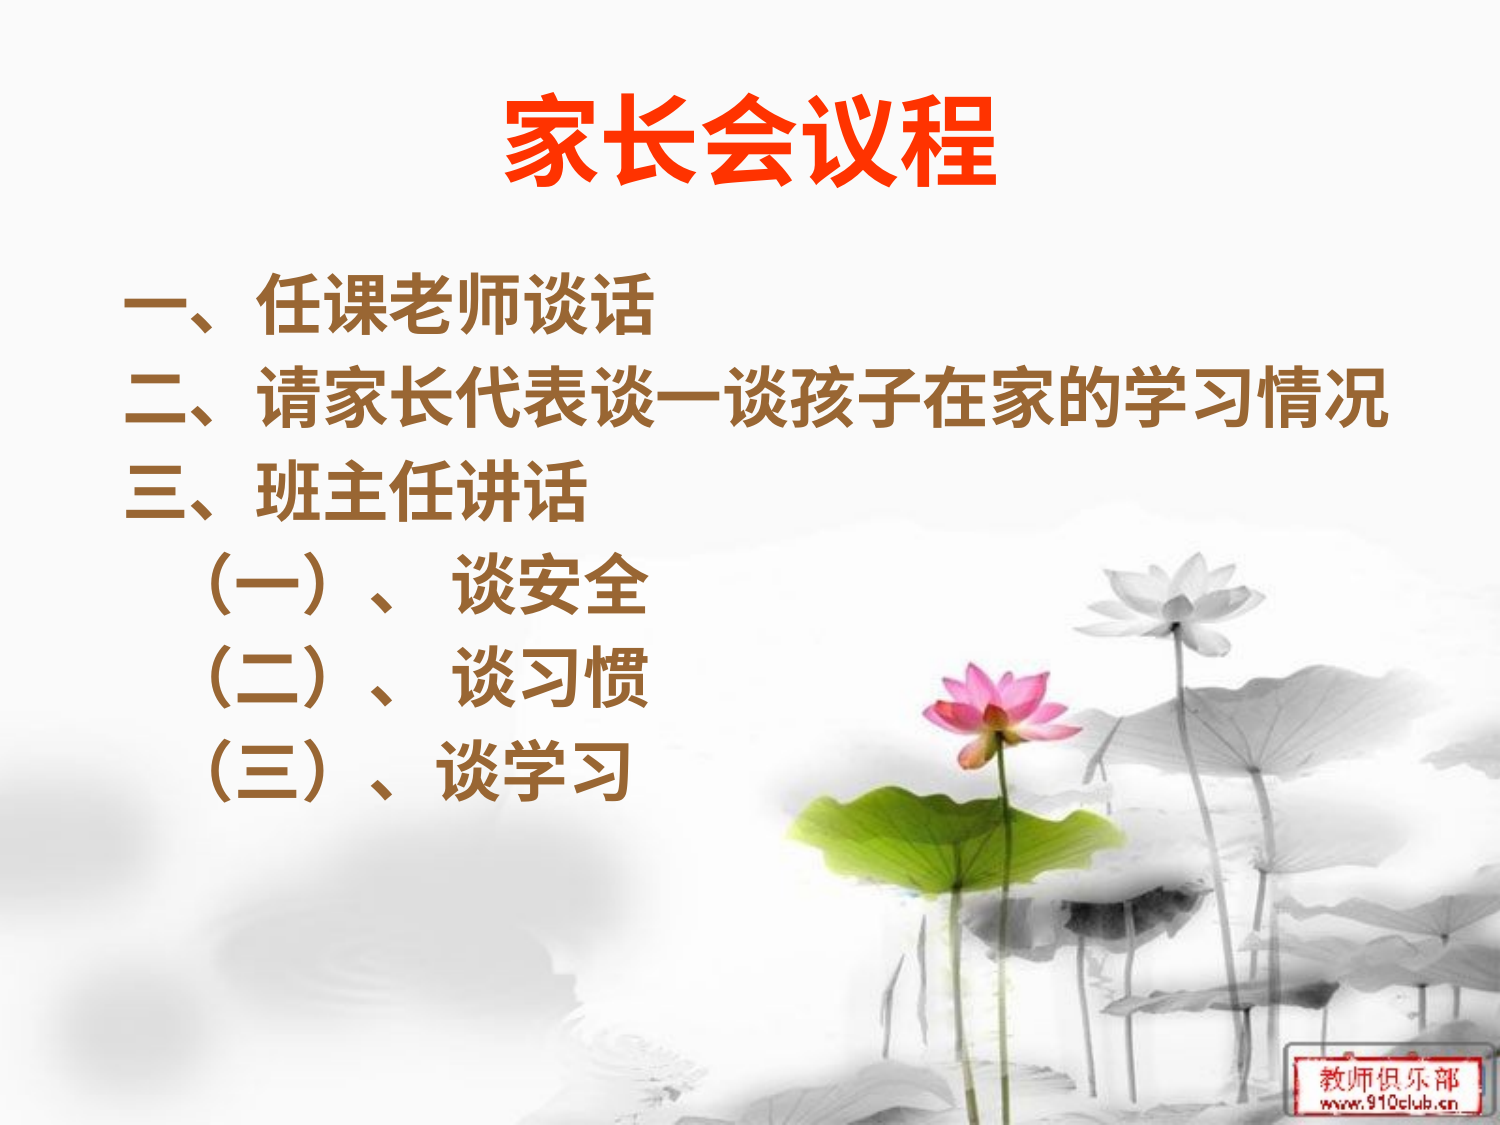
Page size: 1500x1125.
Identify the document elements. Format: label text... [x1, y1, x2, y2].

picture [0, 0, 1500, 1125]
list 一、任课老师谈话 二、请家长代表谈一谈孩子在家的学习情况 三、班主任讲话 （一）、 谈安全 （二）、 谈习惯 （三）、谈学习 [0, 255, 1426, 999]
title 家长会议程 [74, 44, 1426, 233]
